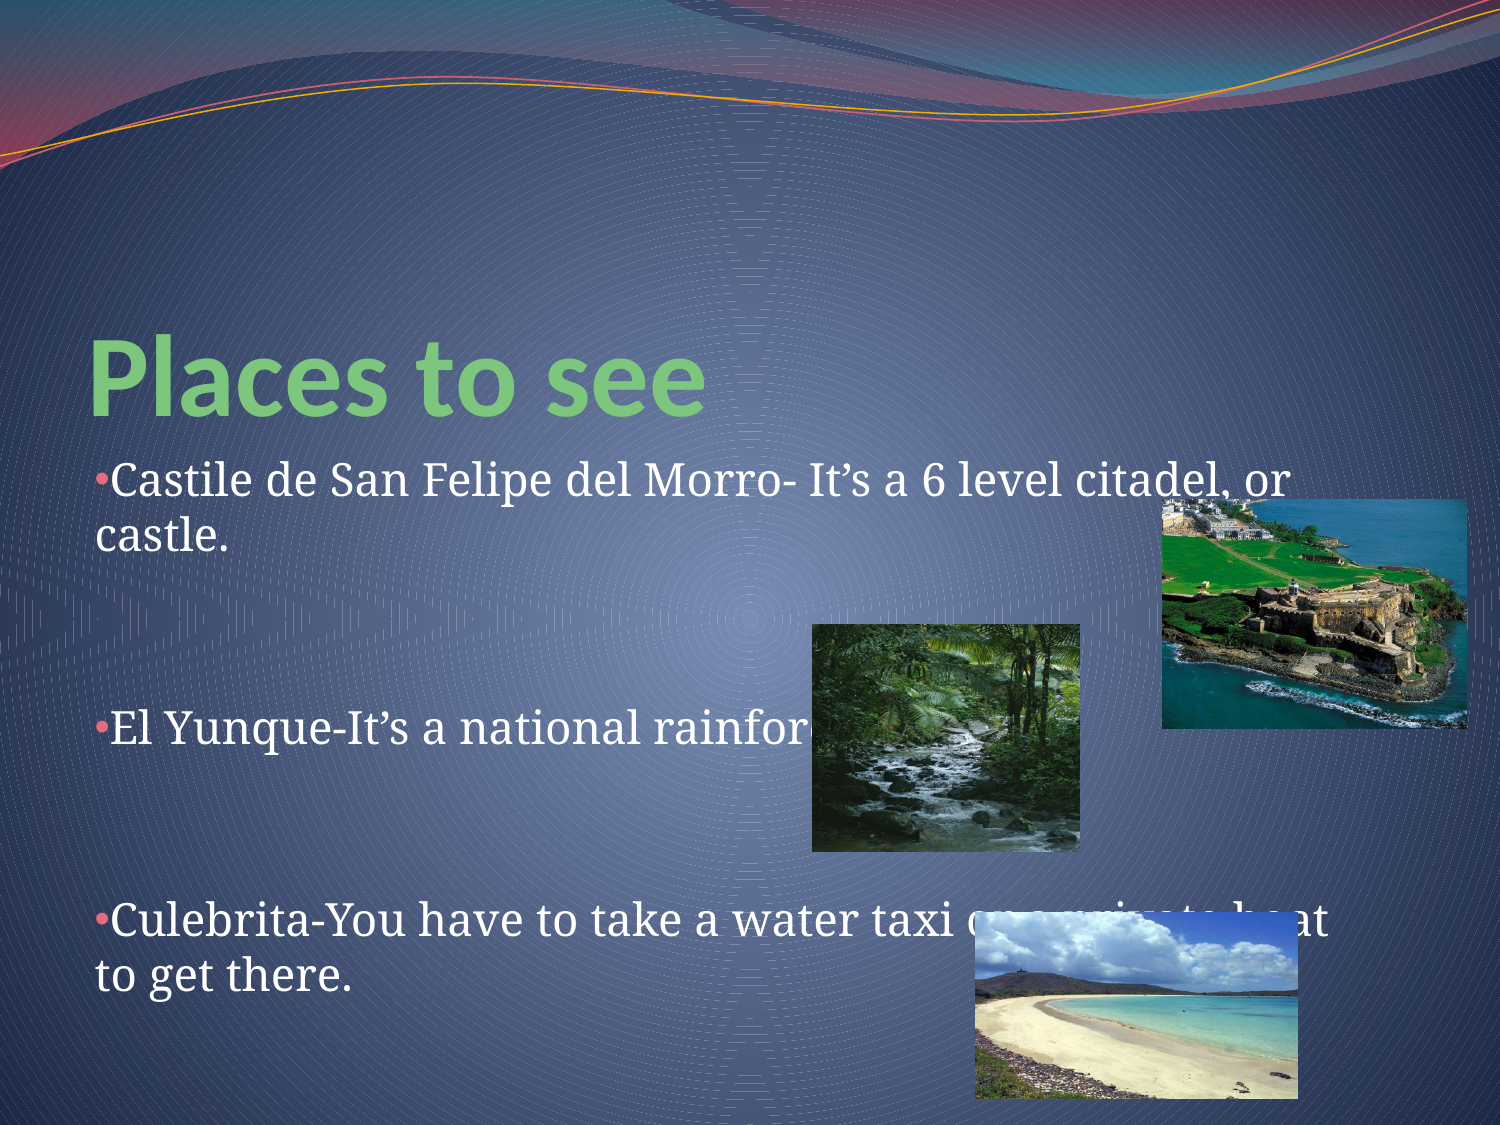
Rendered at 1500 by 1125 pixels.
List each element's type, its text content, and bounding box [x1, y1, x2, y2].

title Places to see [86, 216, 1362, 440]
picture [812, 624, 1080, 852]
picture [974, 912, 1299, 1099]
list Castile de San Felipe del Morro- It’s a 6 level citadel, or castle. El Yunque-It’s a national rainforest. Culebrita-You have to take a water taxi or a private boat to get there. [86, 443, 1362, 1050]
picture [1162, 499, 1467, 729]
